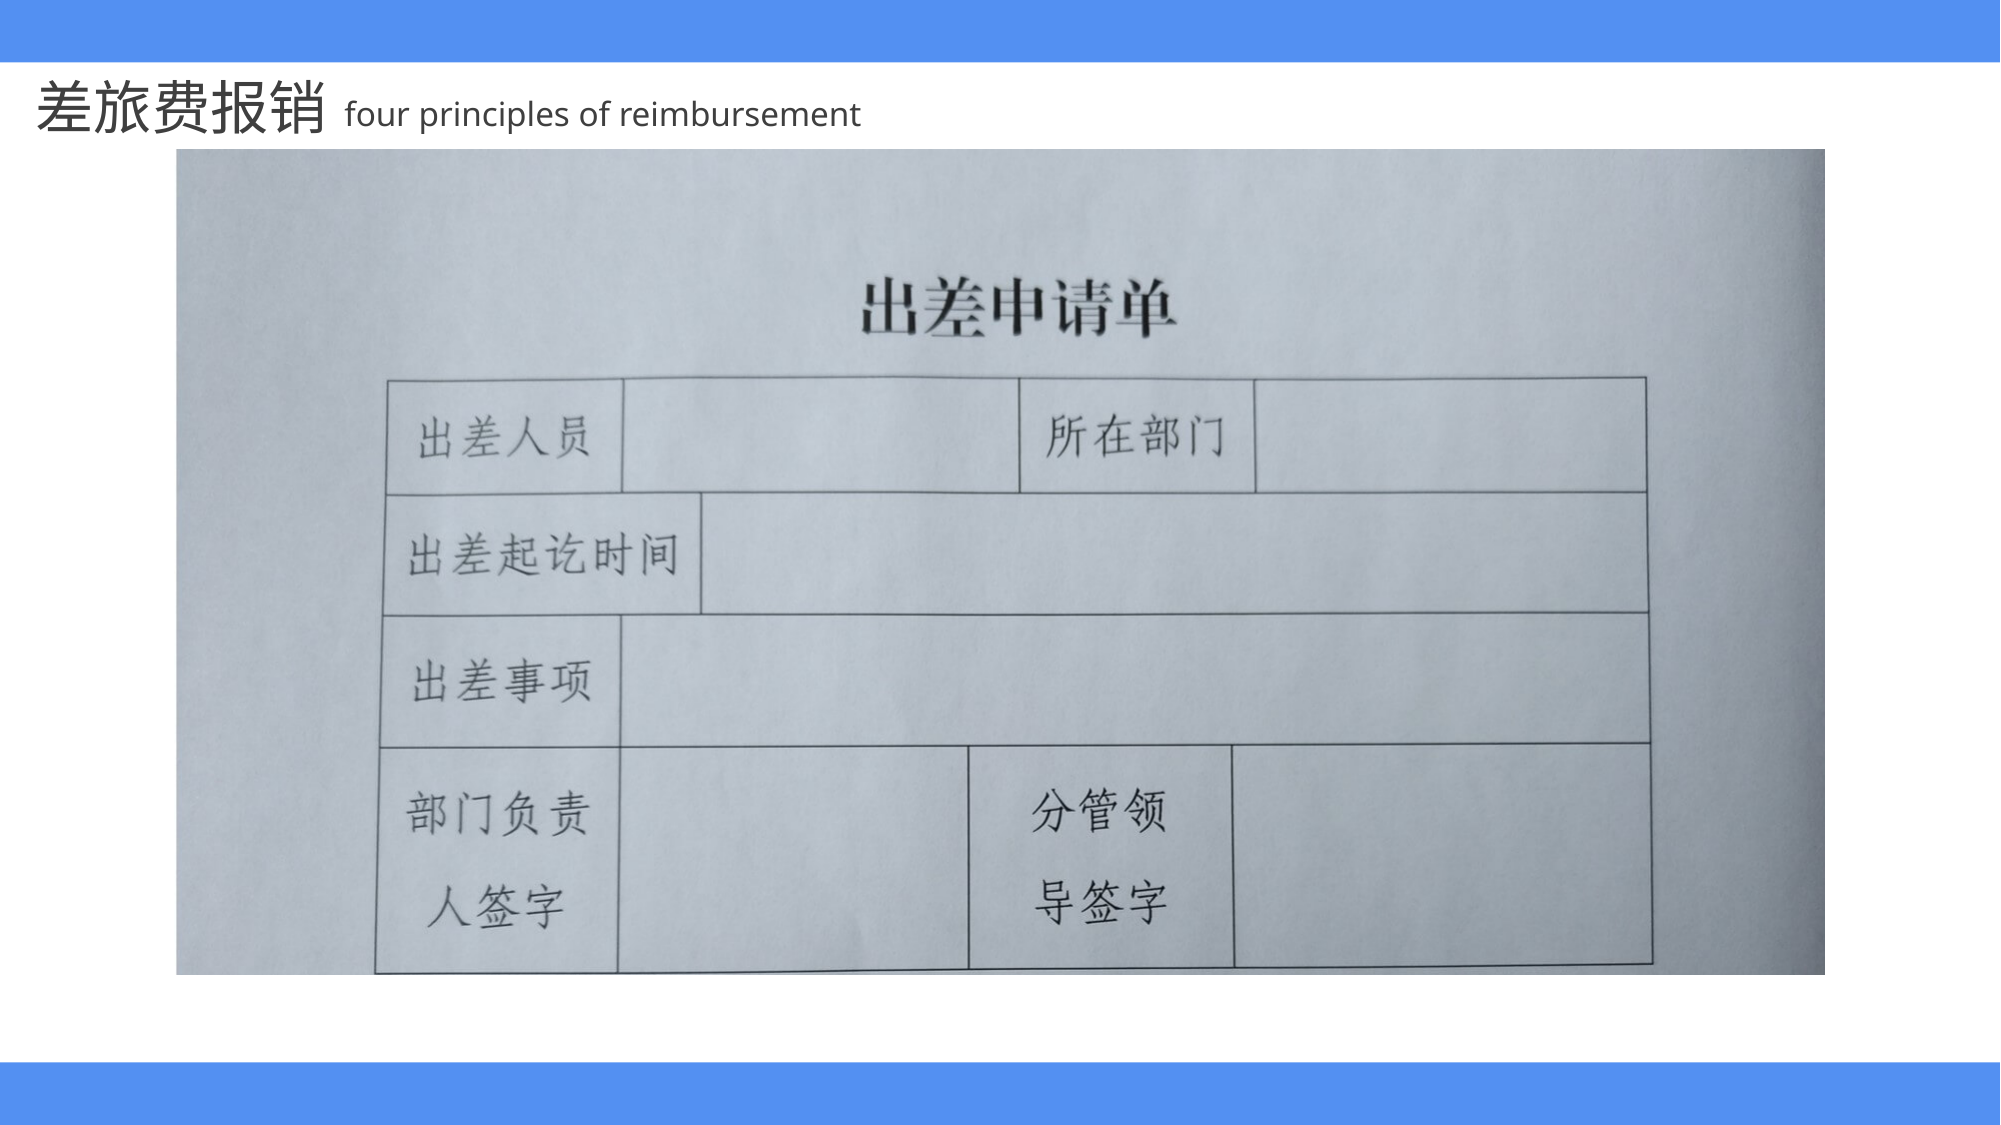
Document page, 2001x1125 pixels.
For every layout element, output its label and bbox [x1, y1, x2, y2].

picture [174, 149, 1825, 975]
